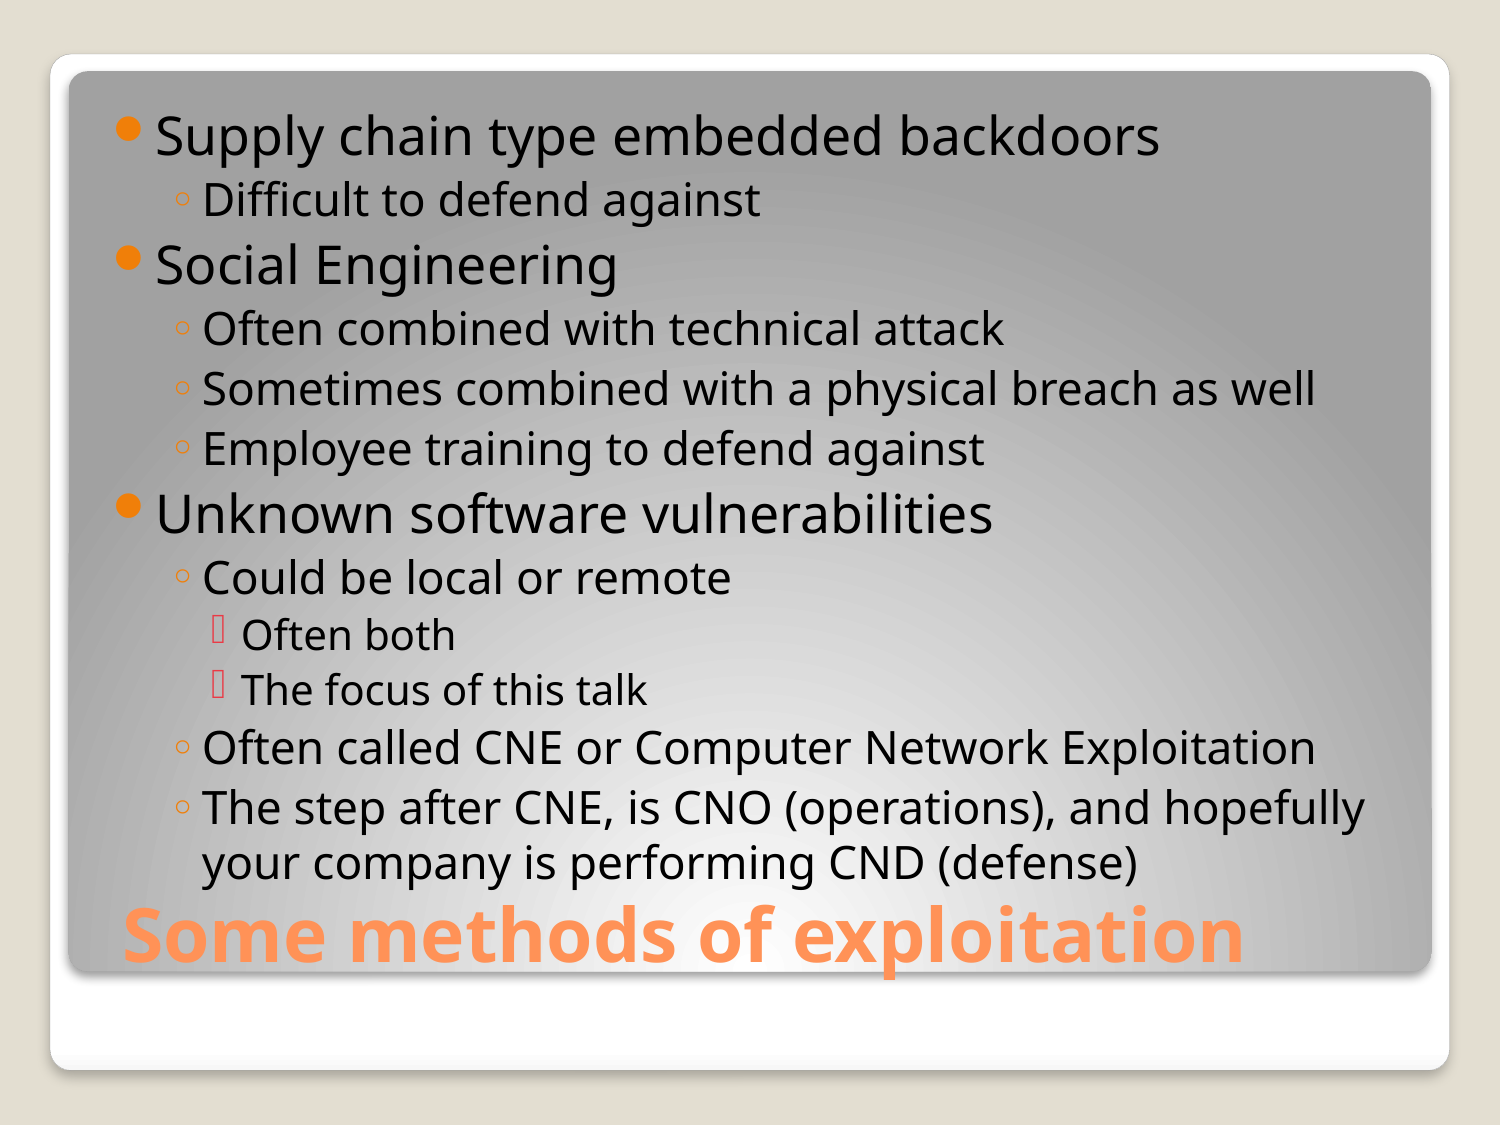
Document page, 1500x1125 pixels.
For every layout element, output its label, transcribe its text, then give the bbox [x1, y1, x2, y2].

title Some methods of exploitation [107, 900, 1450, 985]
list Supply chain type embedded backdoors Difficult to defend against Social Engineering Often combined with technical attack Sometimes combined with a physical breach as well Employee training to defend against Unknown software vulnerabilities Could be local or remote Often both The focus of this talk Often called CNE or Computer Network Exploitation The step after CNE, is CNO (operations), and hopefully your company is performing CND (defense) [82, 86, 1463, 900]
